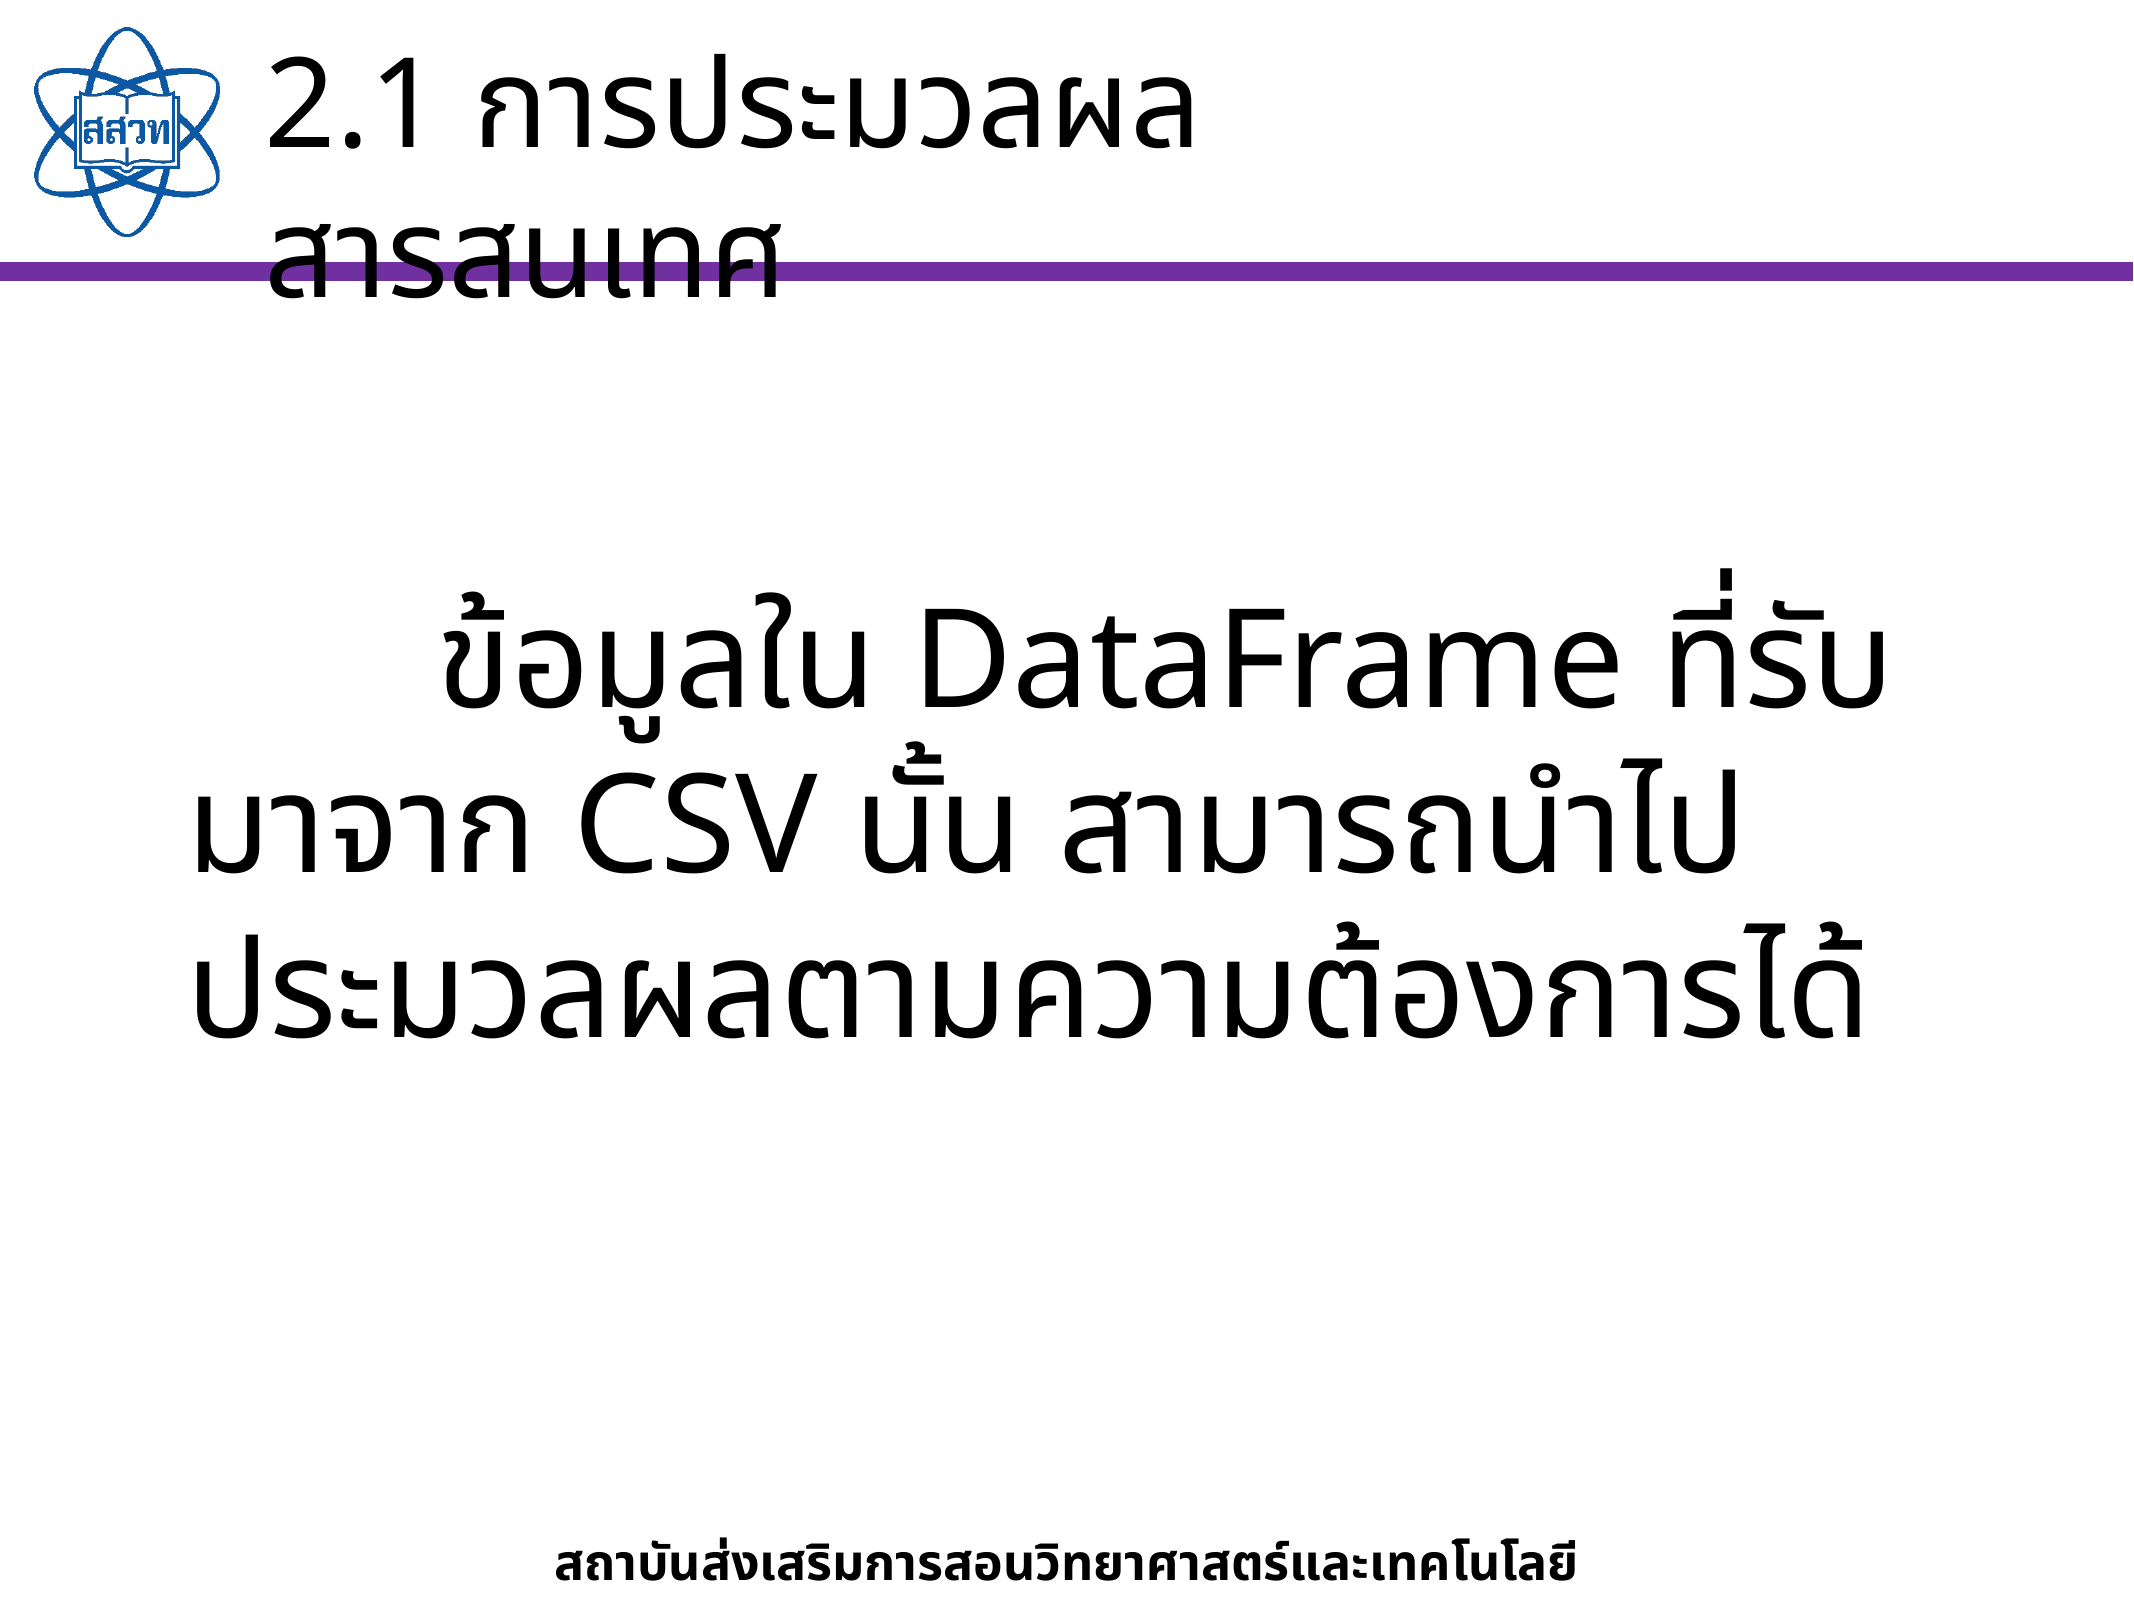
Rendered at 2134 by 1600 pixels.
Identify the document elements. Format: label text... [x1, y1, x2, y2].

text_box ข้อมูลใน DataFrame ที่รับมาจาก CSV นั้น สามารถนำไปประมวลผลตามความต้องการได้ [177, 559, 2002, 1076]
picture [33, 27, 220, 237]
text_box 2.1 การประมวลผลสารสนเทศ [256, 88, 1574, 257]
text_box สถาบันส่งเสริมการสอนวิทยาศาสตร์และเทคโนโลยี [0, 1522, 2134, 1589]
